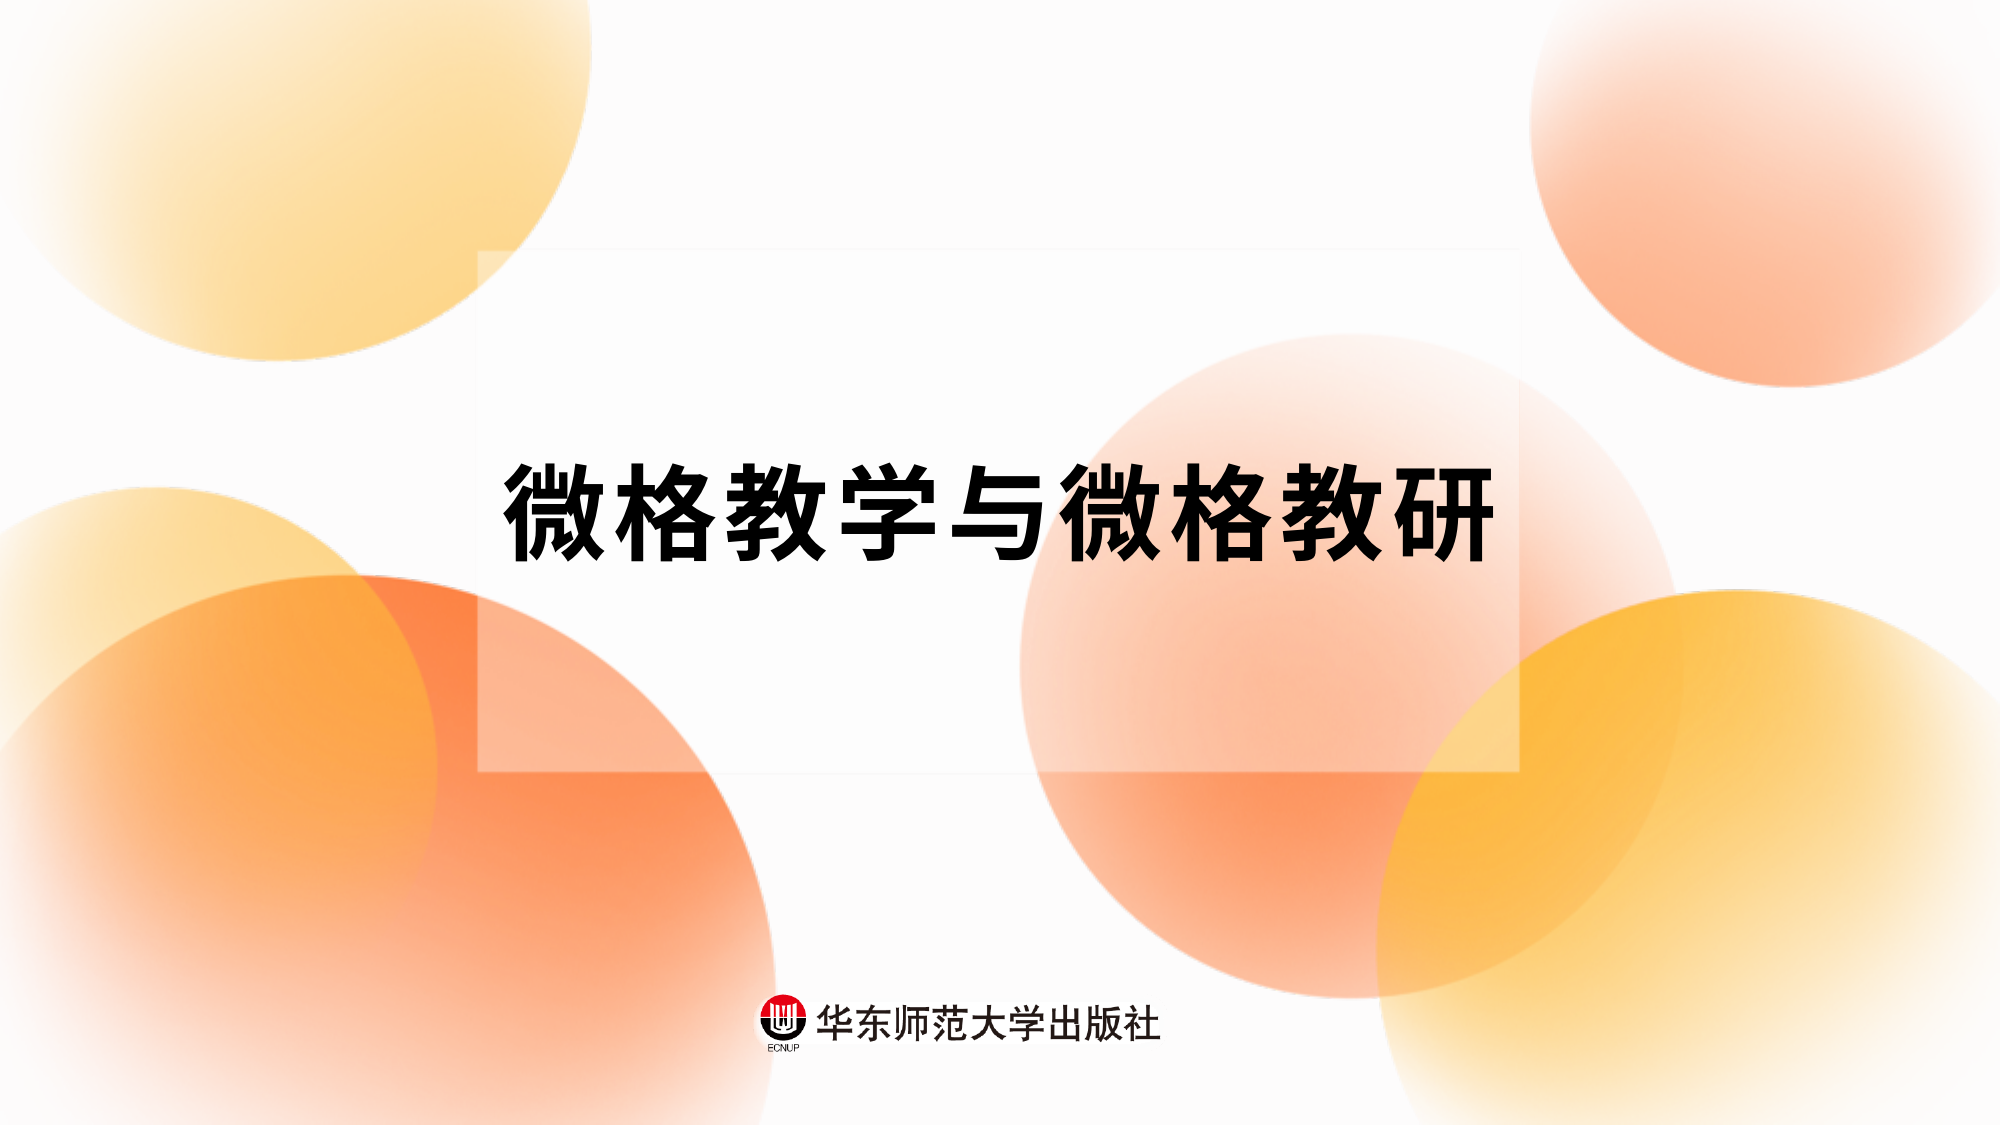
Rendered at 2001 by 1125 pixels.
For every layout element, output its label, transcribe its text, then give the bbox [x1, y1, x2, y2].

text_box 微格教学与微格教研 [479, 309, 1521, 711]
picture [0, 0, 2000, 1125]
